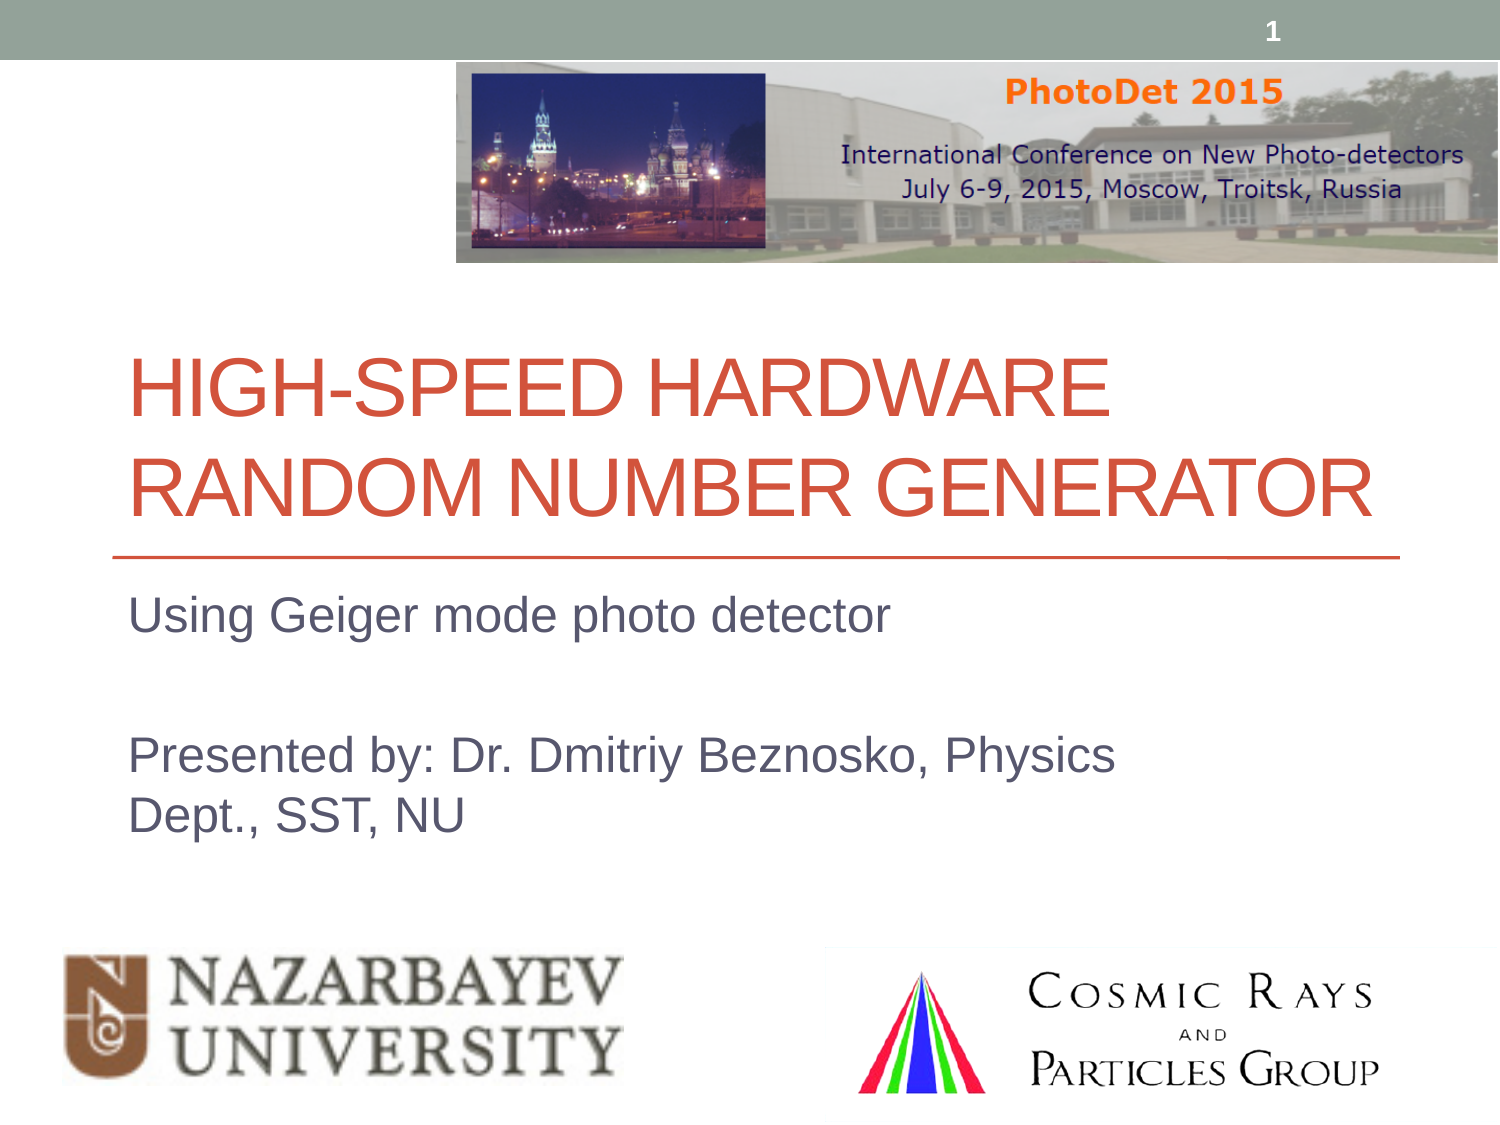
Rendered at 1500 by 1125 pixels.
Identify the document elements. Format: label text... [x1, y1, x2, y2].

picture [62, 946, 625, 1087]
subtitle Using Geiger mode photo detector Presented by: Dr. Dmitriy Beznosko, Physics Dept., SST, NU [112, 575, 1163, 863]
title High-speed Hardware random number generator [112, 262, 1400, 542]
picture [453, 62, 1500, 263]
slide_number 1 [1250, 3, 1425, 57]
picture [824, 946, 1497, 1122]
